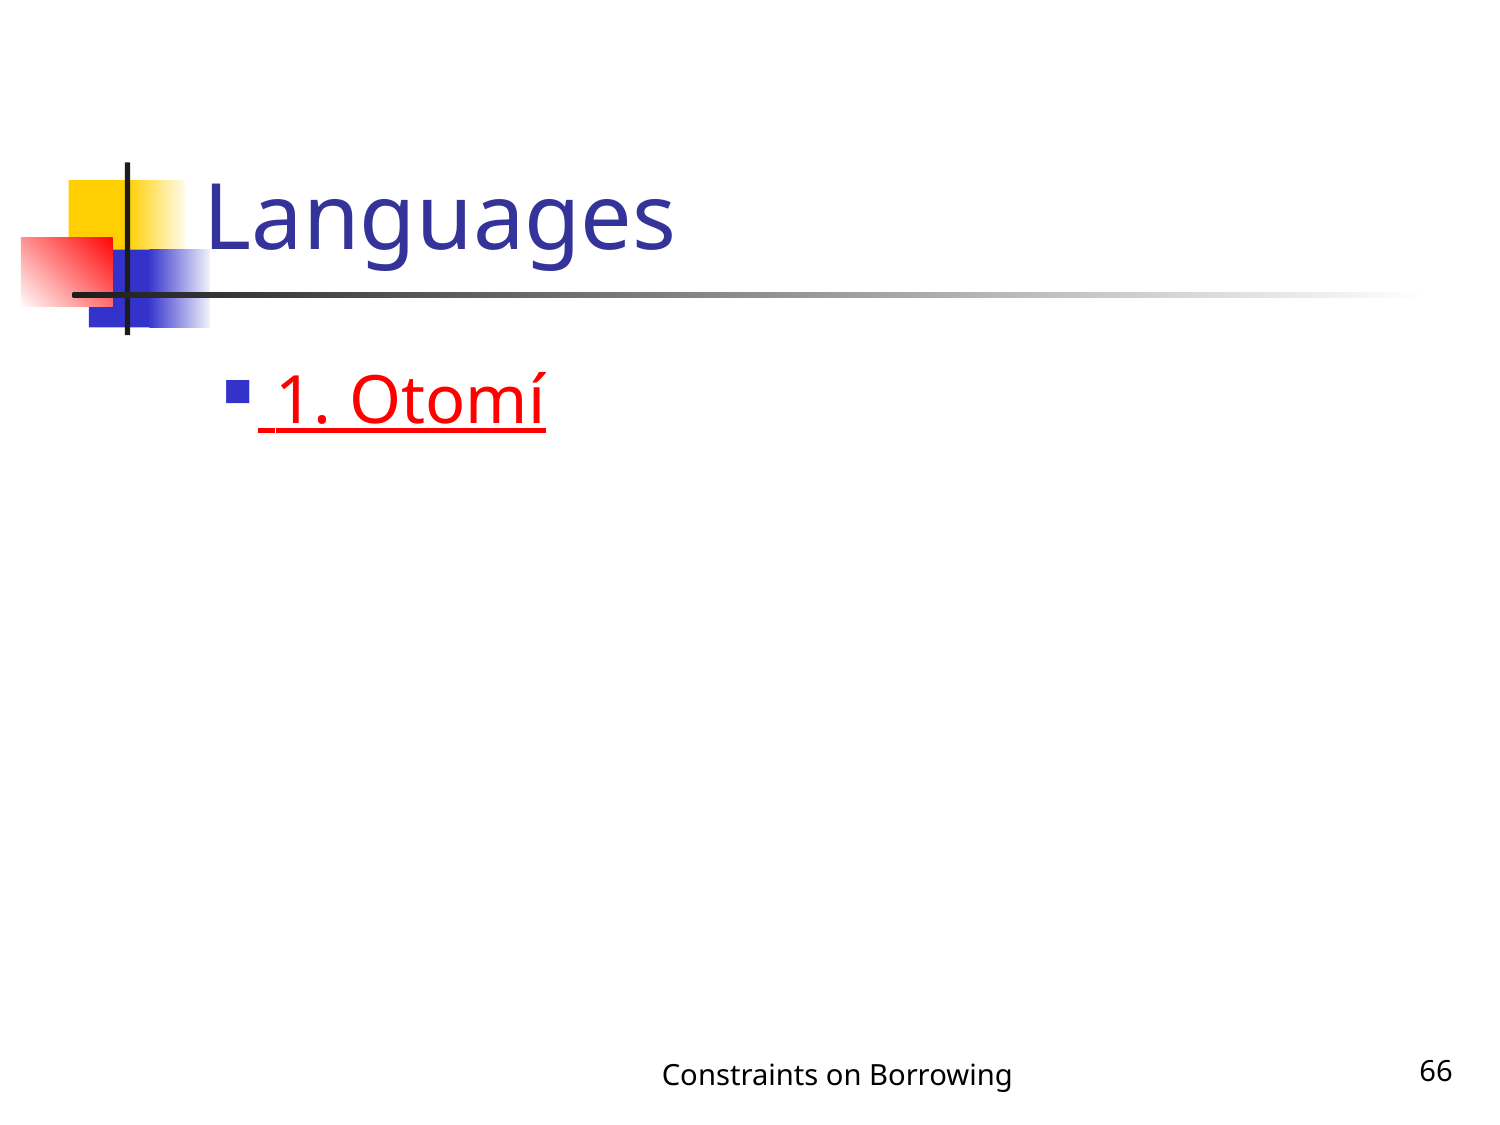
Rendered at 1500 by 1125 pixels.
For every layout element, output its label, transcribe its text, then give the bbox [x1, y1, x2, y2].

text_box 1. Otomí [208, 349, 561, 444]
title Languages [188, 34, 1468, 276]
footer Constraints on Borrowing [599, 1023, 1076, 1100]
slide_number 66 [1154, 1023, 1468, 1100]
